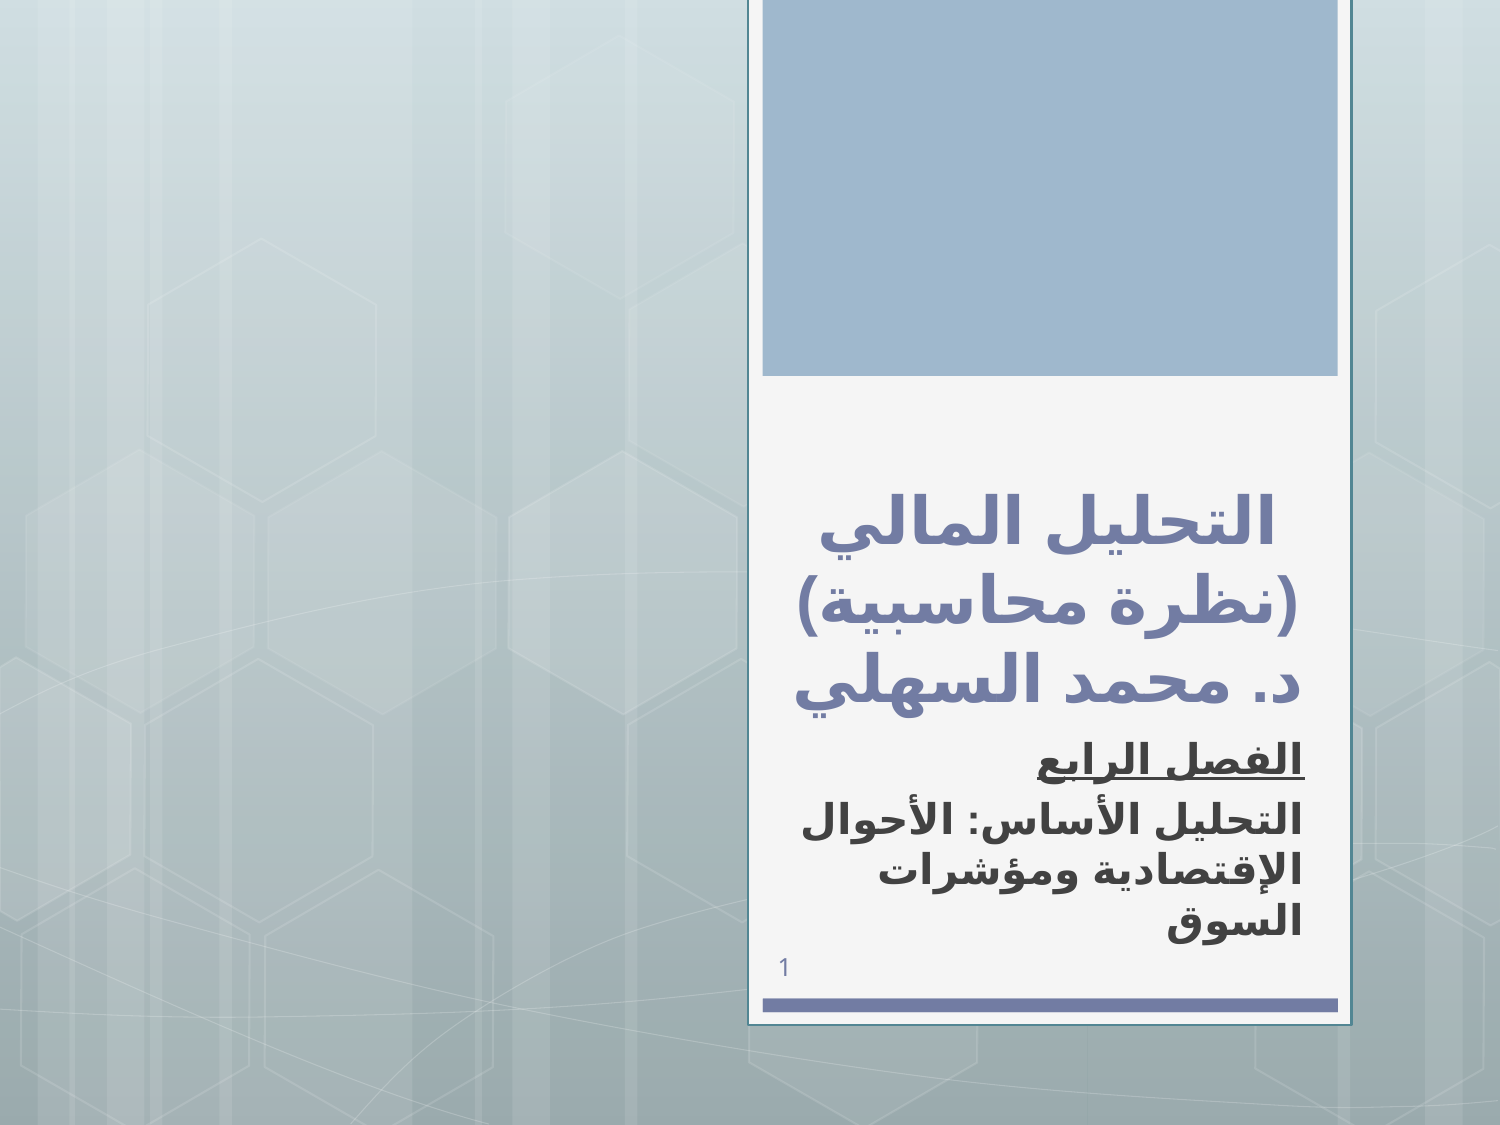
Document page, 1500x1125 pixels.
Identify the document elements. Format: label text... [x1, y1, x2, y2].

title التحليل المالي (نظرة محاسبية) د. محمد السهلي [776, 444, 1320, 724]
subtitle الفصل الرابع التحليل الأساس: الأحوال الإقتصادية ومؤشرات السوق [776, 725, 1320, 953]
slide_number 1 [762, 938, 869, 999]
